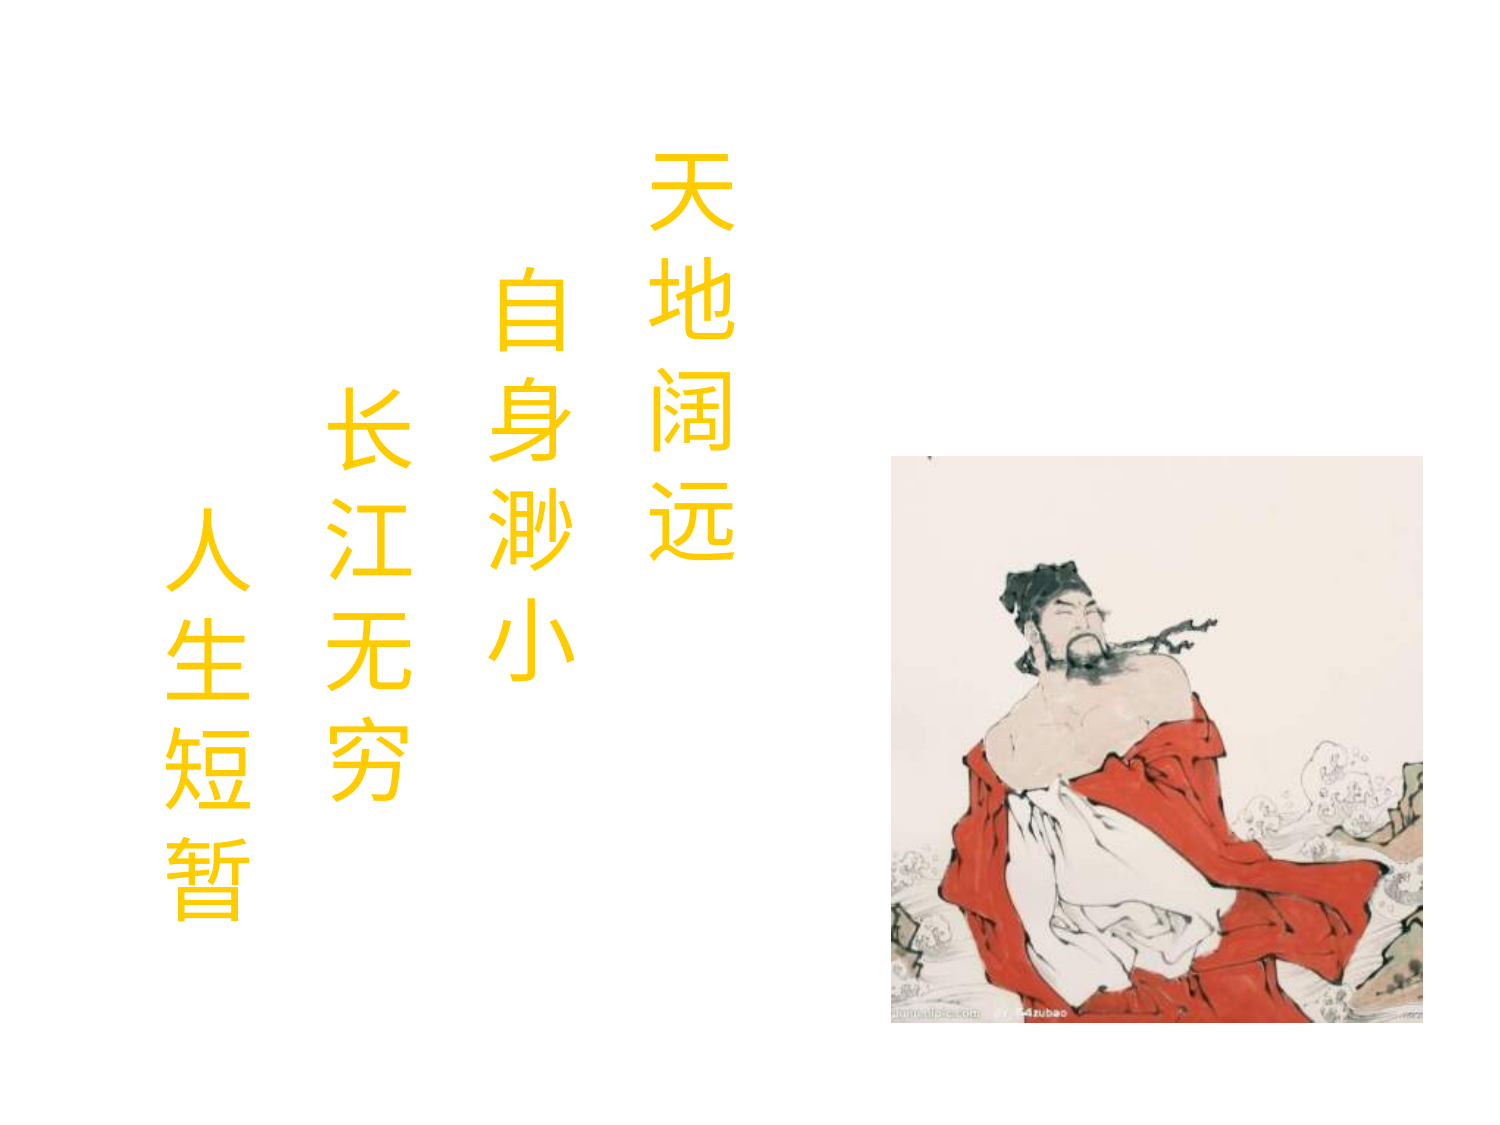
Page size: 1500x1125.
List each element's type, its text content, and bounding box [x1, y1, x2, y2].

text_box 天地阔远 [632, 125, 793, 580]
text_box 长江无穷 [309, 365, 470, 821]
picture [891, 455, 1424, 1024]
text_box 自身渺小 [470, 245, 632, 701]
text_box 人生短暂 [147, 485, 309, 941]
